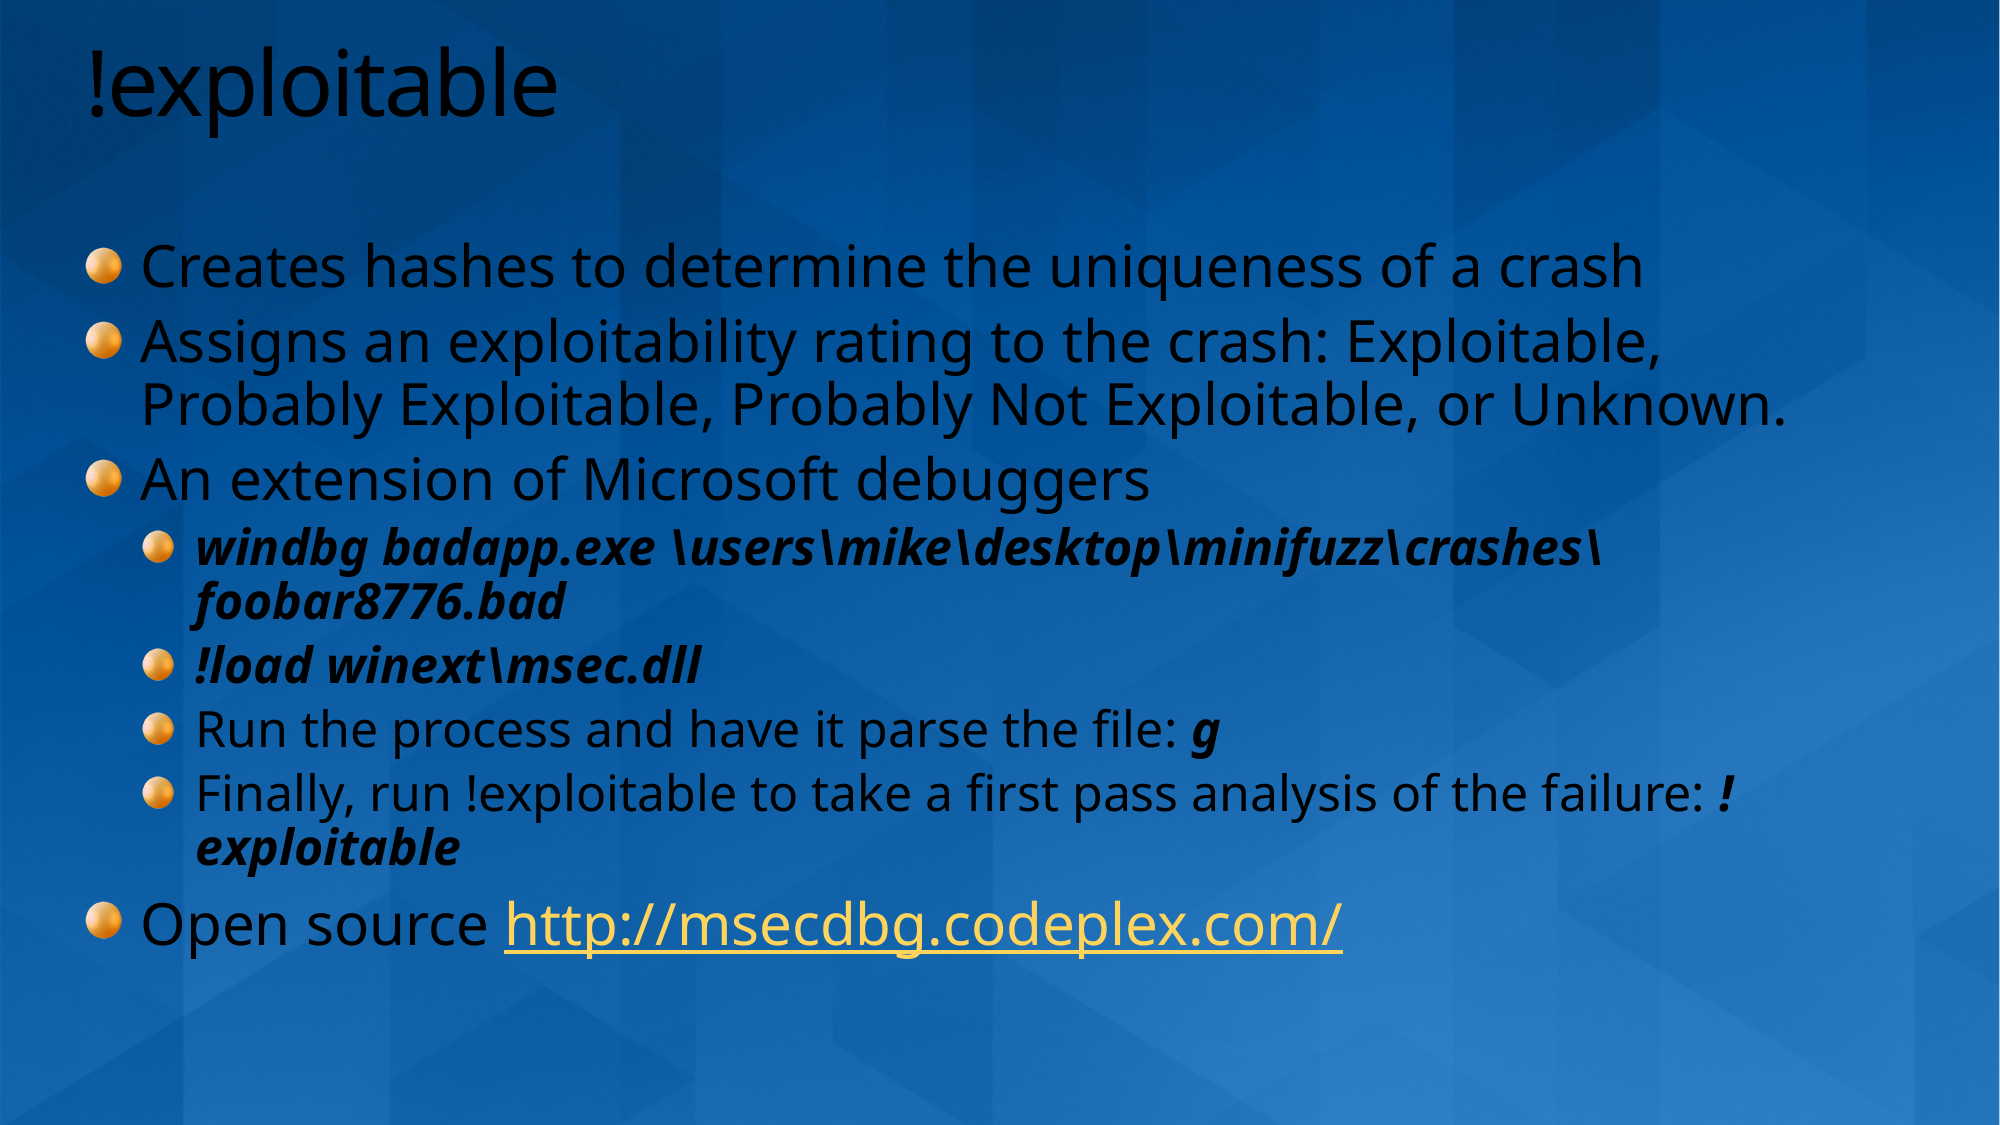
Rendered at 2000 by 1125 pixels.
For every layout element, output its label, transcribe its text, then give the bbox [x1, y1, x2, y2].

picture [0, 0, 2000, 1125]
title !exploitable [85, 37, 1914, 138]
list Creates hashes to determine the uniqueness of a crash Assigns an exploitability rating to the crash: Exploitable, Probably Exploitable, Probably Not Exploitable, or Unknown. An extension of Microsoft debuggers windbg badapp.exe \users\mike\desktop\minifuzz\crashes\foobar8776.bad !load winext\msec.dll Run the process and have it parse the file: g Finally, run !exploitable to take a first pass analysis of the failure: !exploitable Open source http://msecdbg.codeplex.com/ [85, 237, 1918, 997]
